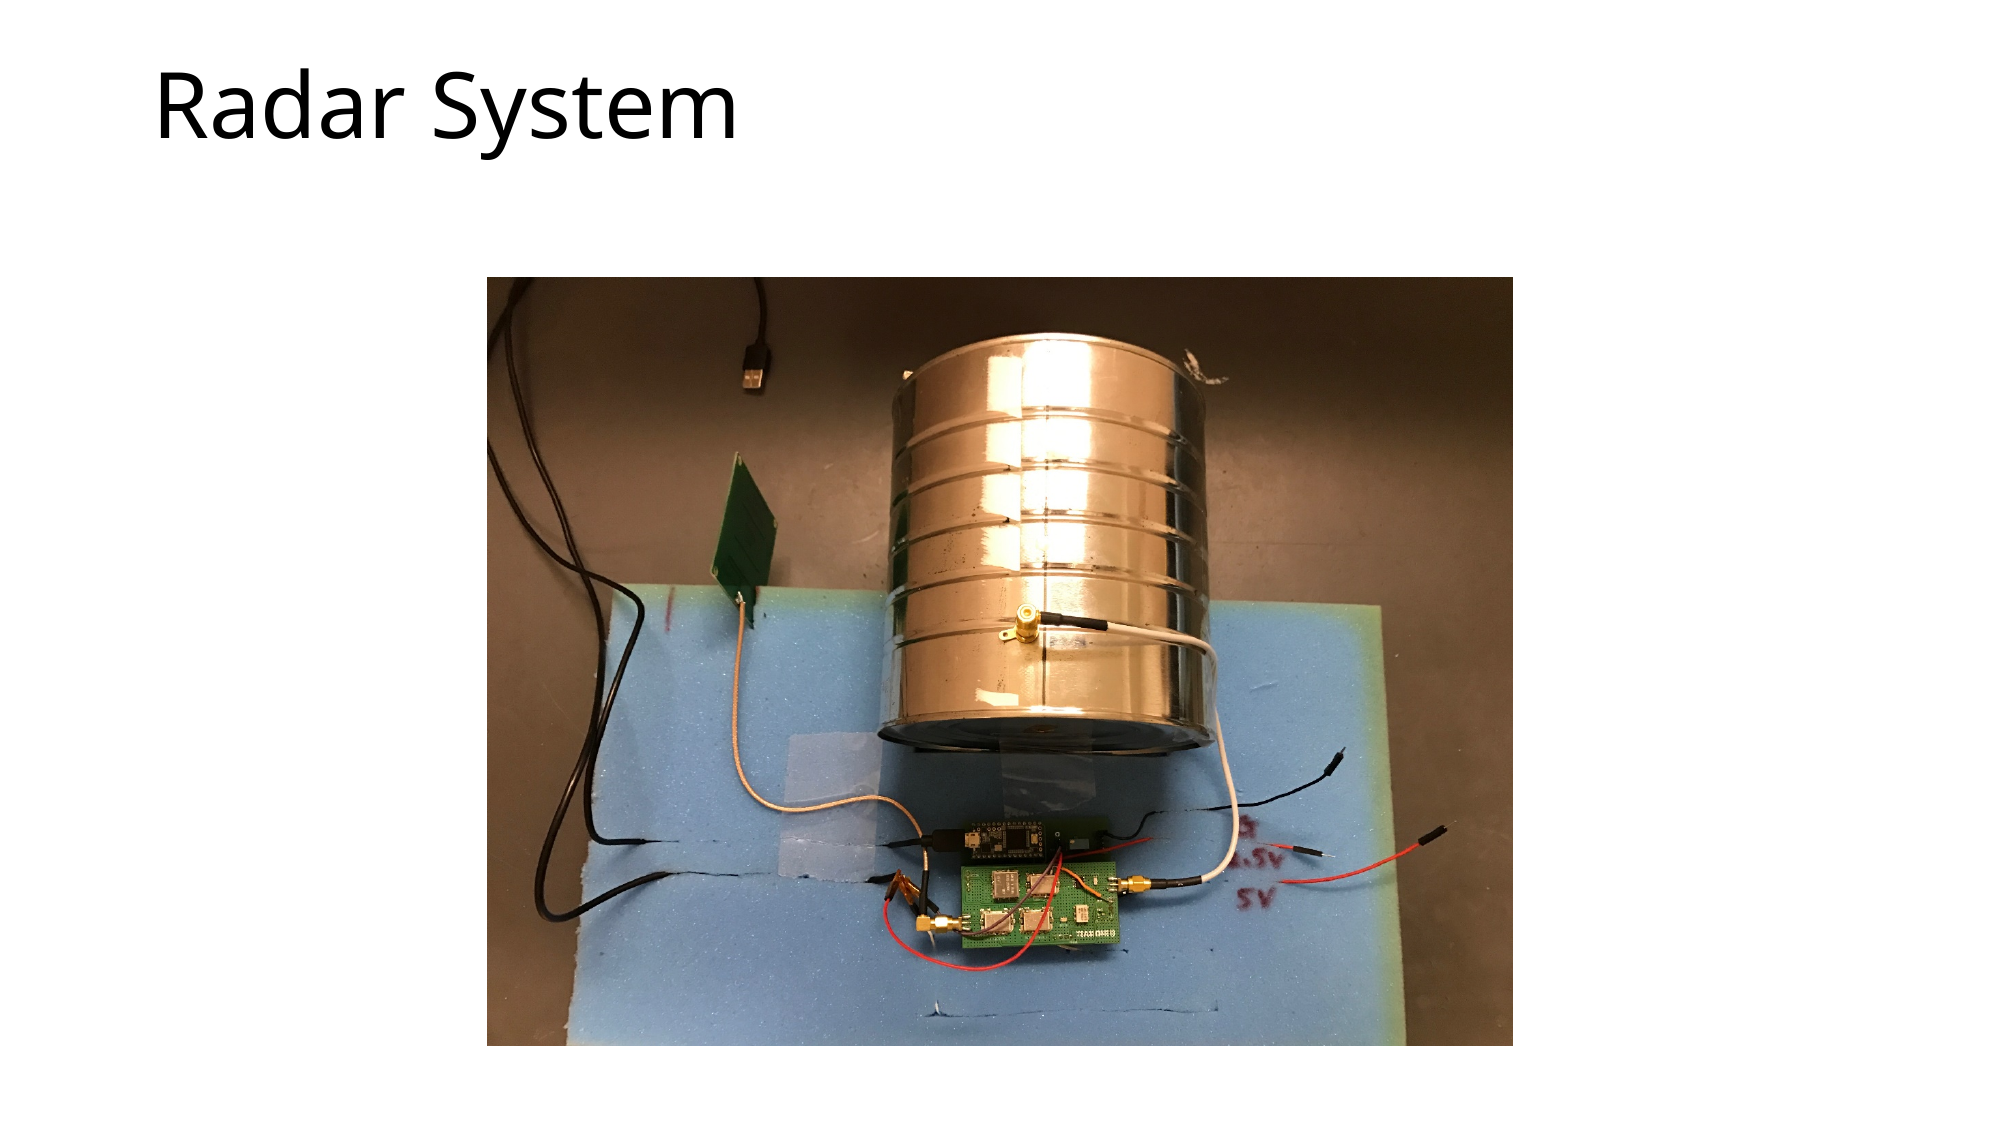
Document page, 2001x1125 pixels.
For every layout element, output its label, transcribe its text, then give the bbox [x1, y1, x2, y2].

title Radar System [137, 0, 1863, 218]
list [487, 277, 1513, 1046]
